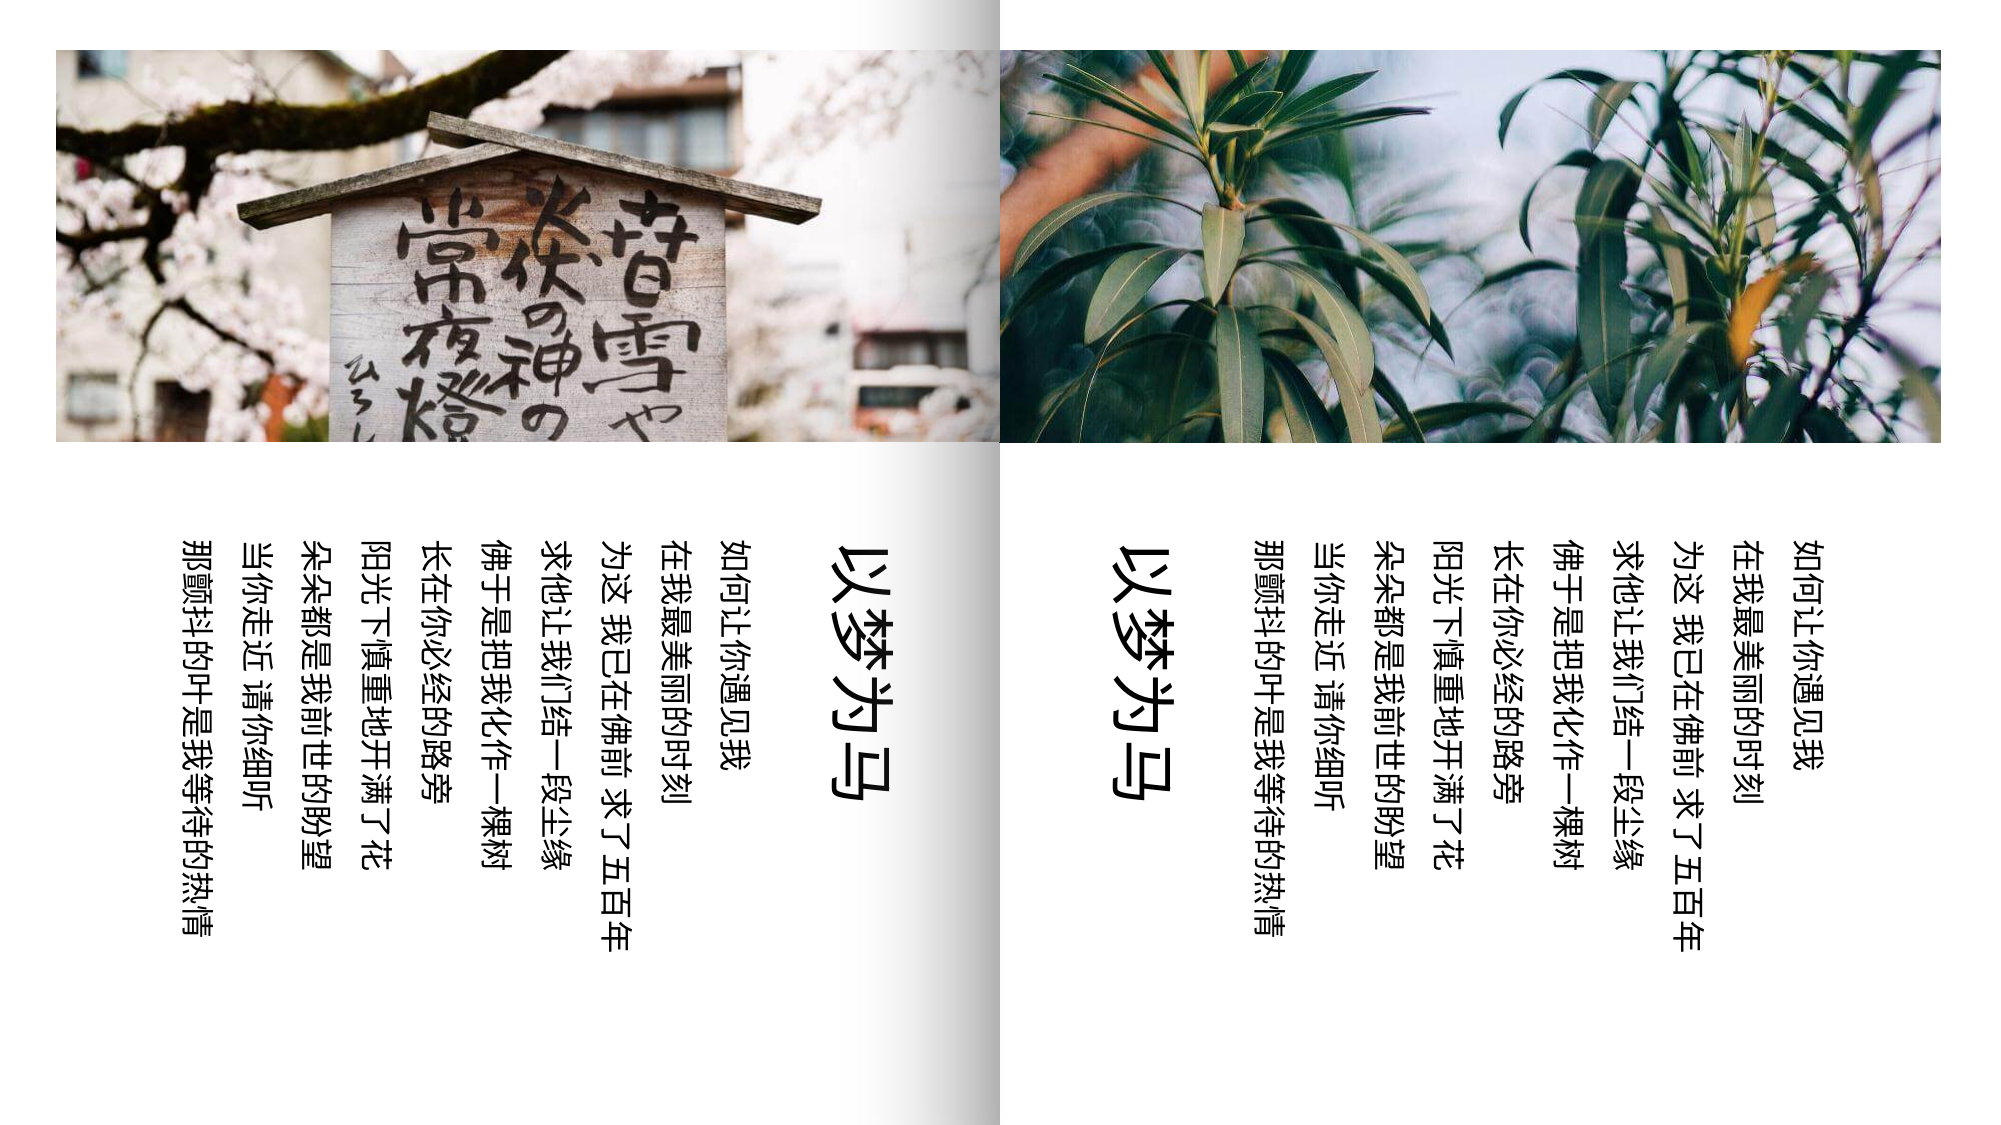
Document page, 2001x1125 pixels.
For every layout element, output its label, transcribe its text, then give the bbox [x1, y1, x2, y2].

text_box 以梦为马 [1081, 524, 1193, 878]
text_box 如何让你遇见我 在我最美丽的时刻 为这 我已在佛前 求了五百年 求他让我们结一段尘缘 佛于是把我化作一棵树 长在你必经的路旁 阳光下慎重地开满了花 朵朵都是我前世的盼望 当你走近 请你细听 那颤抖的叶是我等待的热情 [1220, 524, 1857, 978]
picture [56, 50, 1941, 443]
text_box [0, 0, 1001, 1125]
